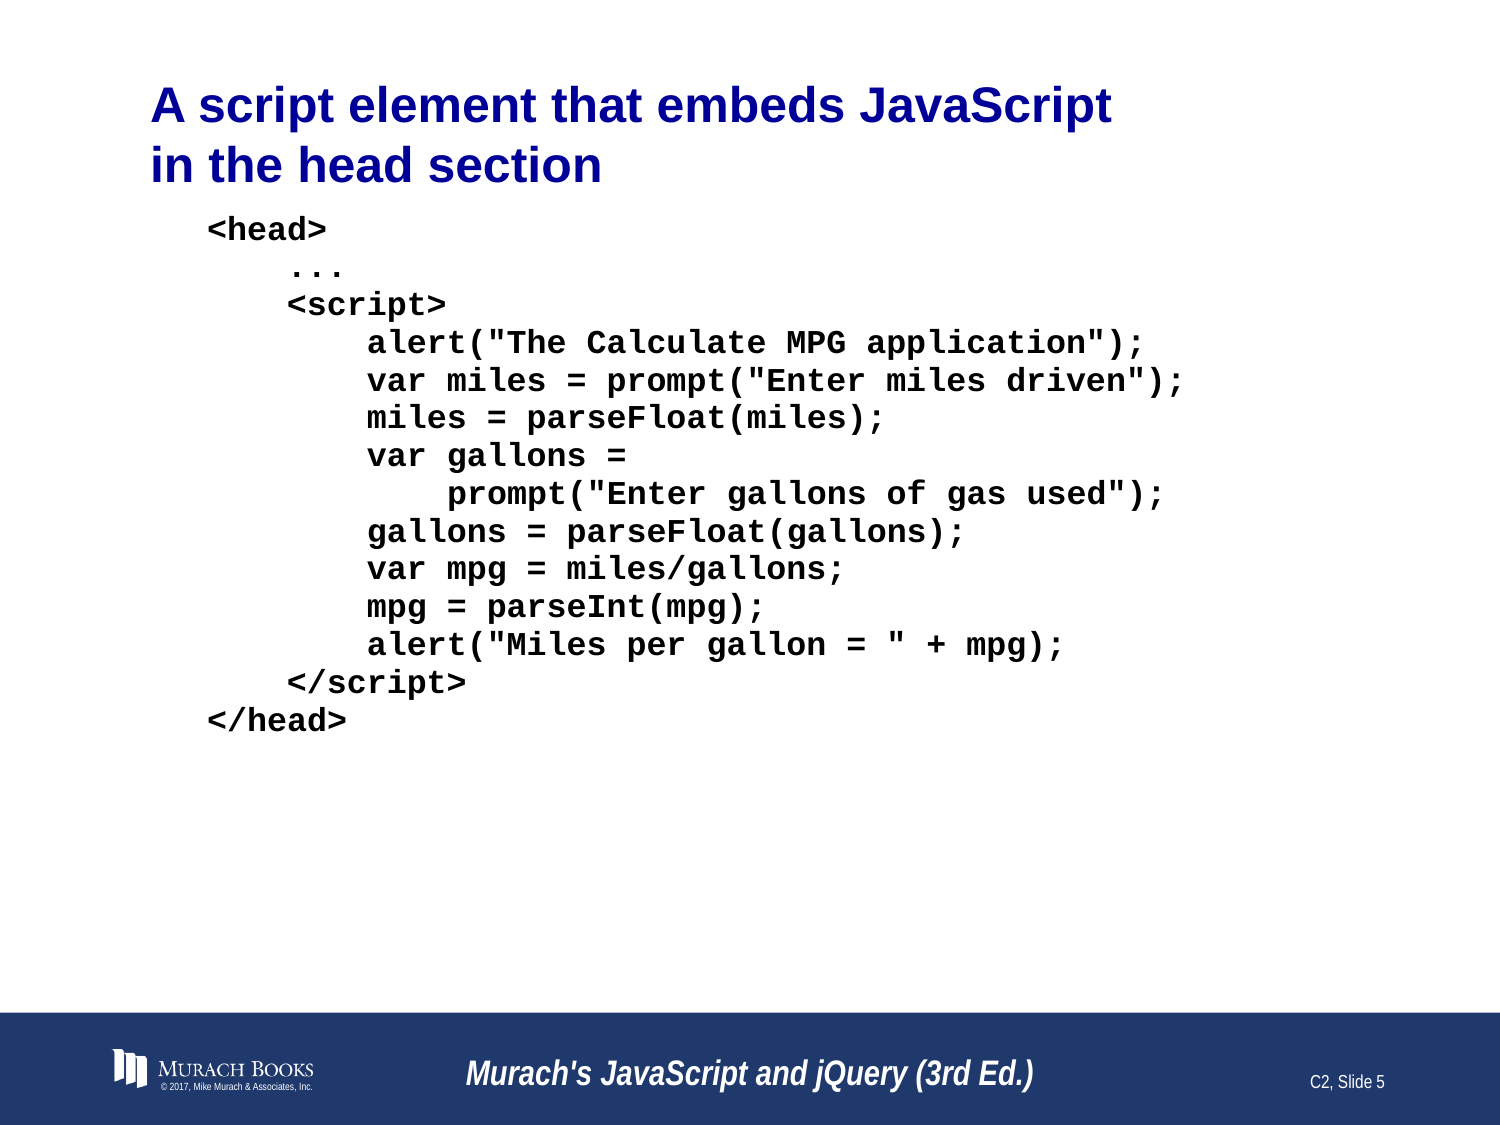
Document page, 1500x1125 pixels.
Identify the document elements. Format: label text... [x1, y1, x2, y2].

title A script element that embeds JavaScript in the head section [150, 72, 1350, 194]
footer © 2017, Mike Murach & Associates, Inc. [12, 1025, 463, 1100]
slide_number Murach's JavaScript and jQuery (3rd Ed.) [463, 1025, 1050, 1100]
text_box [149, 212, 1350, 742]
slide_number C2, Slide 5 [1087, 1025, 1400, 1100]
